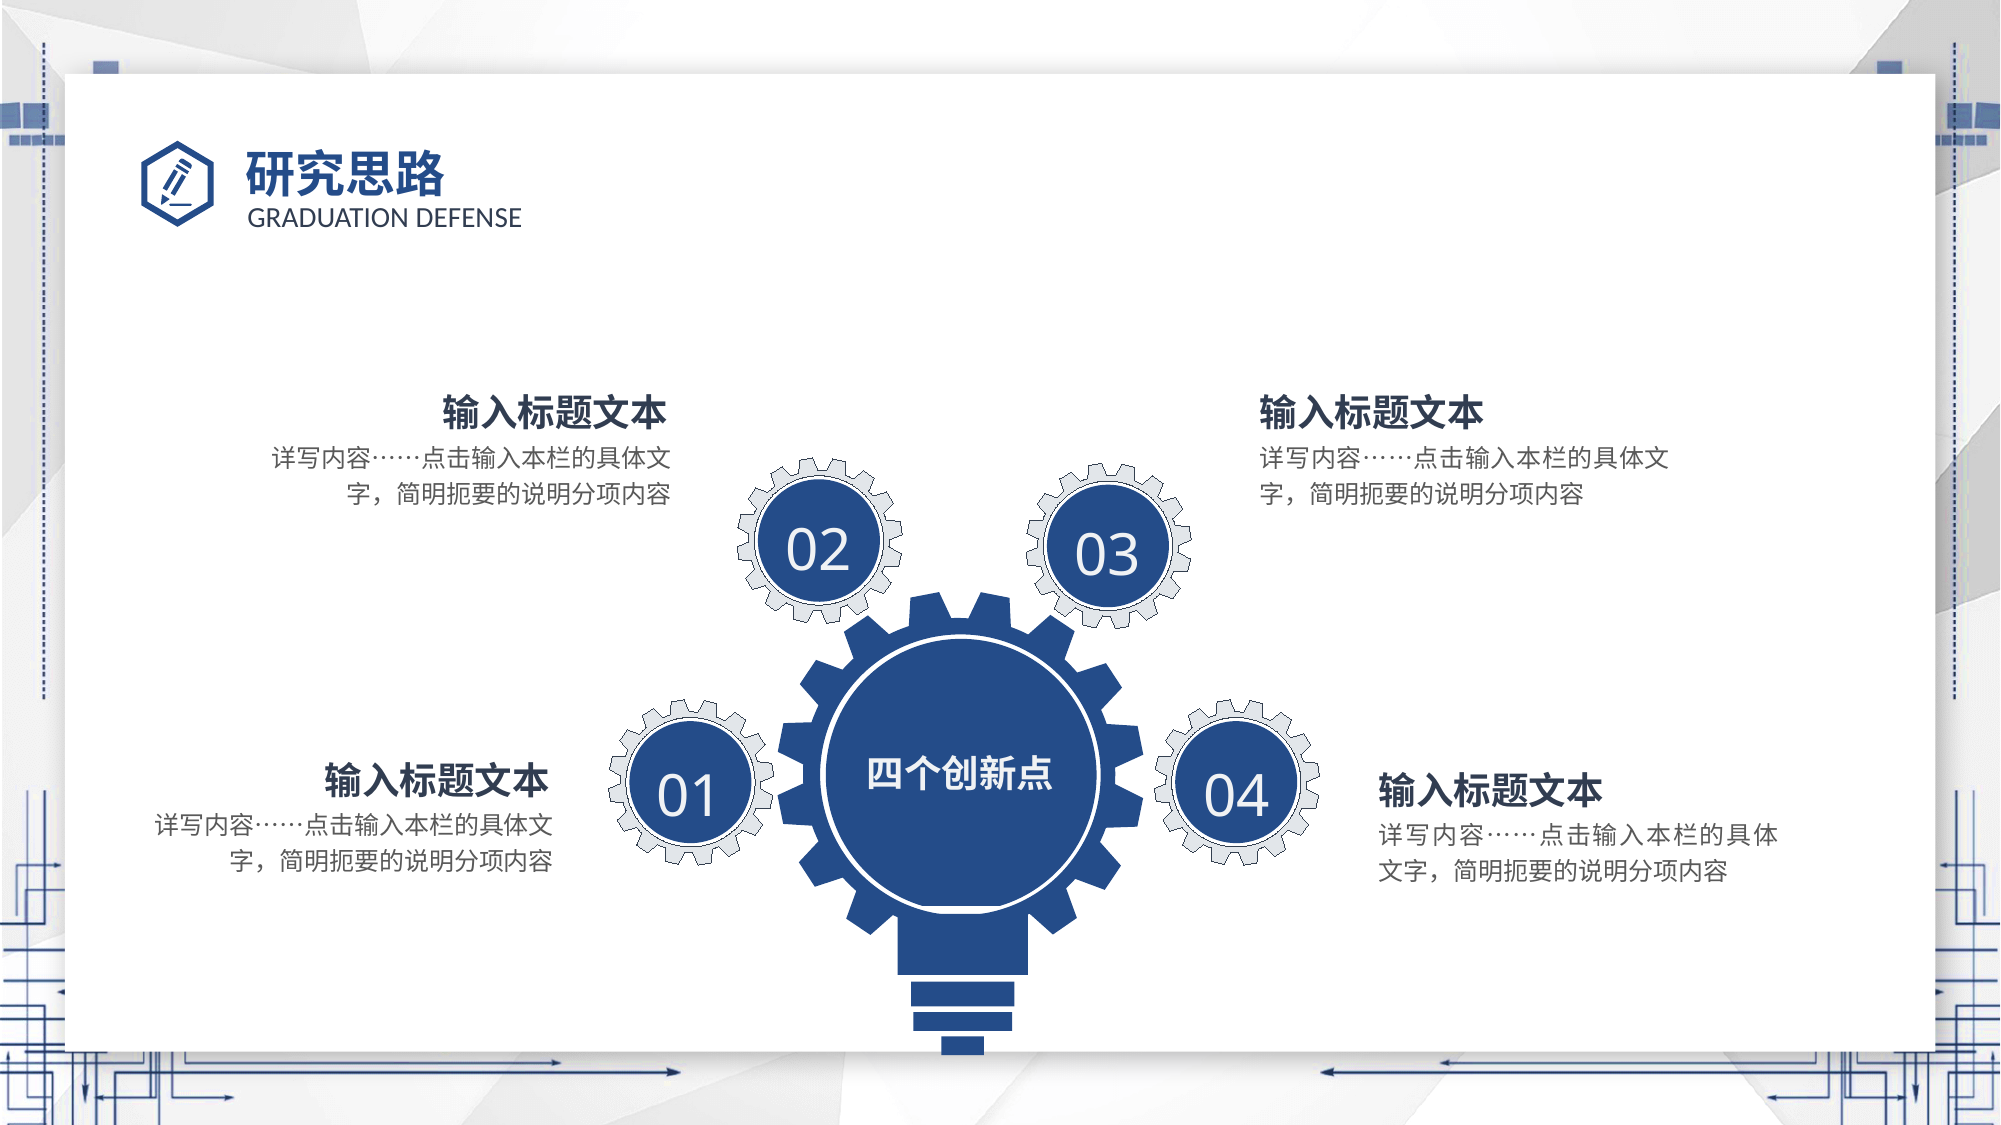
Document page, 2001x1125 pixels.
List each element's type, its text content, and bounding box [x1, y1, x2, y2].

text_box 输入标题文本 [1378, 758, 1749, 813]
text_box 输入标题文本 [180, 747, 550, 802]
text_box 详写内容……点击输入本栏的具体文字，简明扼要的说明分项内容 [137, 803, 555, 875]
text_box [608, 457, 1320, 1056]
picture [0, 0, 2001, 1125]
text_box 输入标题文本 [1259, 379, 1630, 434]
title 研究思路 [230, 123, 827, 199]
text_box 详写内容……点击输入本栏的具体文字，简明扼要的说明分项内容 [1378, 813, 1779, 886]
text_box 详写内容……点击输入本栏的具体文字，简明扼要的说明分项内容 [1259, 436, 1671, 509]
text_box 详写内容……点击输入本栏的具体文字，简明扼要的说明分项内容 [261, 436, 672, 509]
text_box 输入标题文本 [297, 379, 668, 434]
